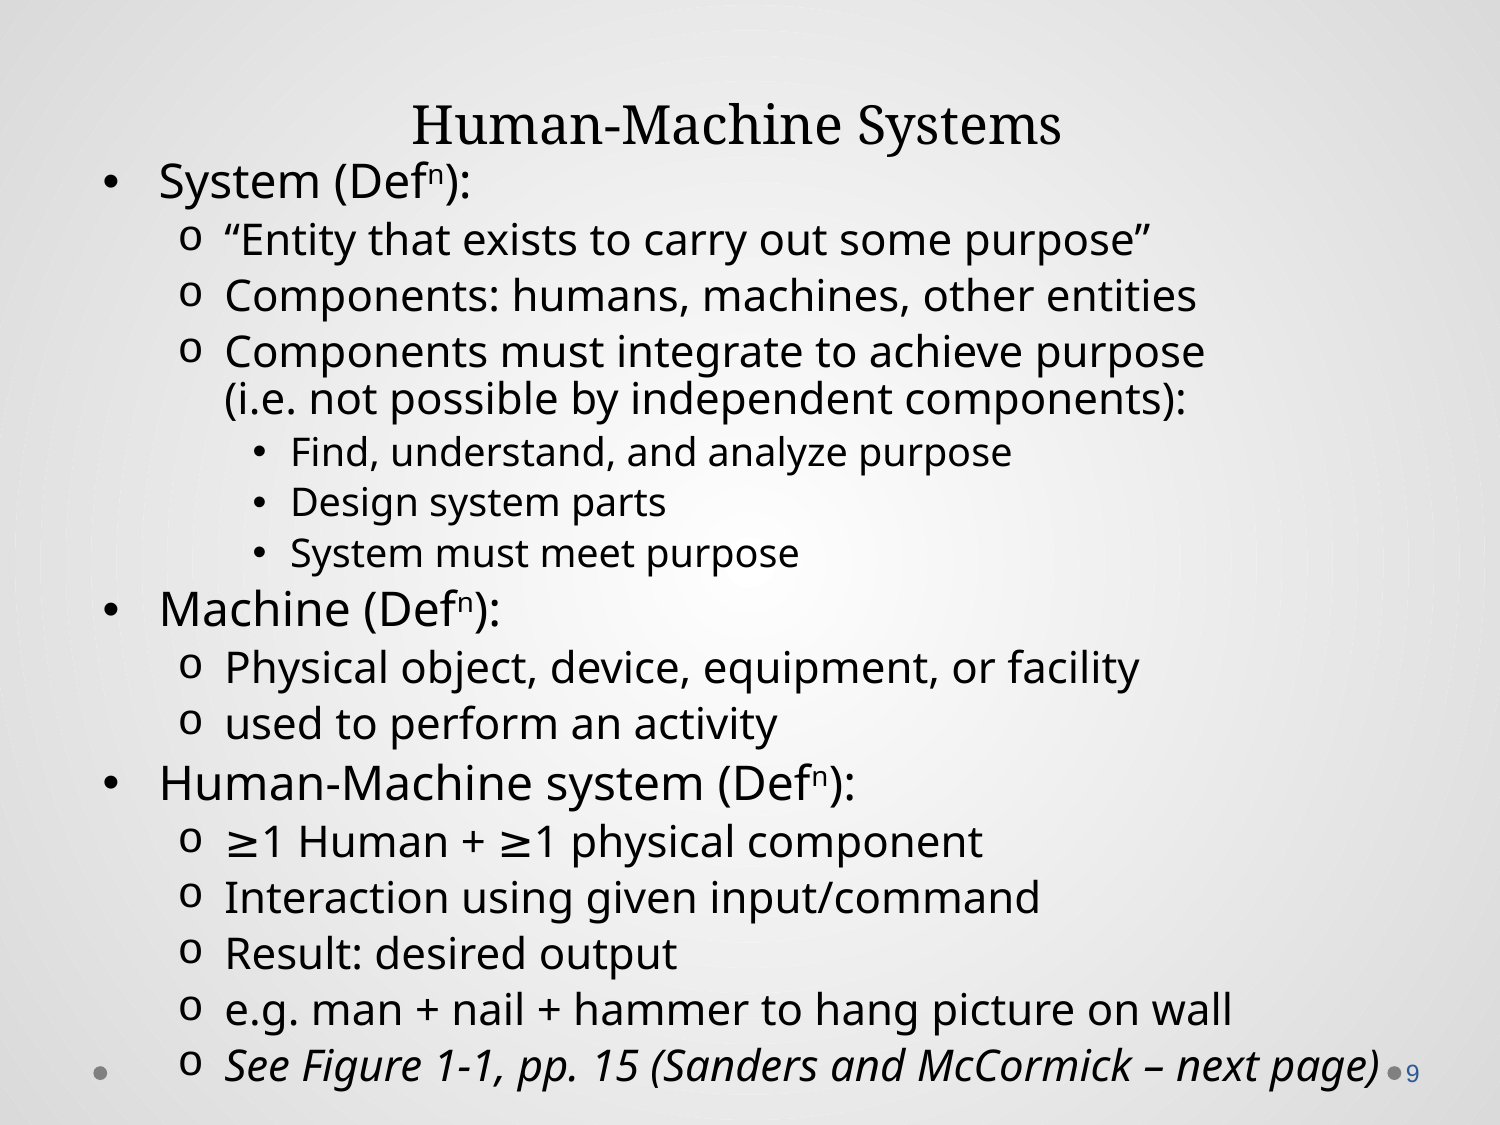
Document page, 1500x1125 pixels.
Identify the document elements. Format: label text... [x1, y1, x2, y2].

slide_number 9 [1401, 1042, 1494, 1103]
title Human-Machine Systems [62, 62, 1413, 163]
list System (Defn): “Entity that exists to carry out some purpose” Components: humans, machines, other entities Components must integrate to achieve purpose (i.e. not possible by independent components): Find, understand, and analyze purpose Design system parts System must meet purpose Machine (Defn): Physical object, device, equipment, or facility used to perform an activity Human-Machine system (Defn): ≥1 Human + ≥1 physical component Interaction using given input/command Result: desired output e.g. man + nail + hammer to hang picture on wall See Figure 1-1, pp. 15 (Sanders and McCormick – next page) [87, 149, 1438, 1113]
